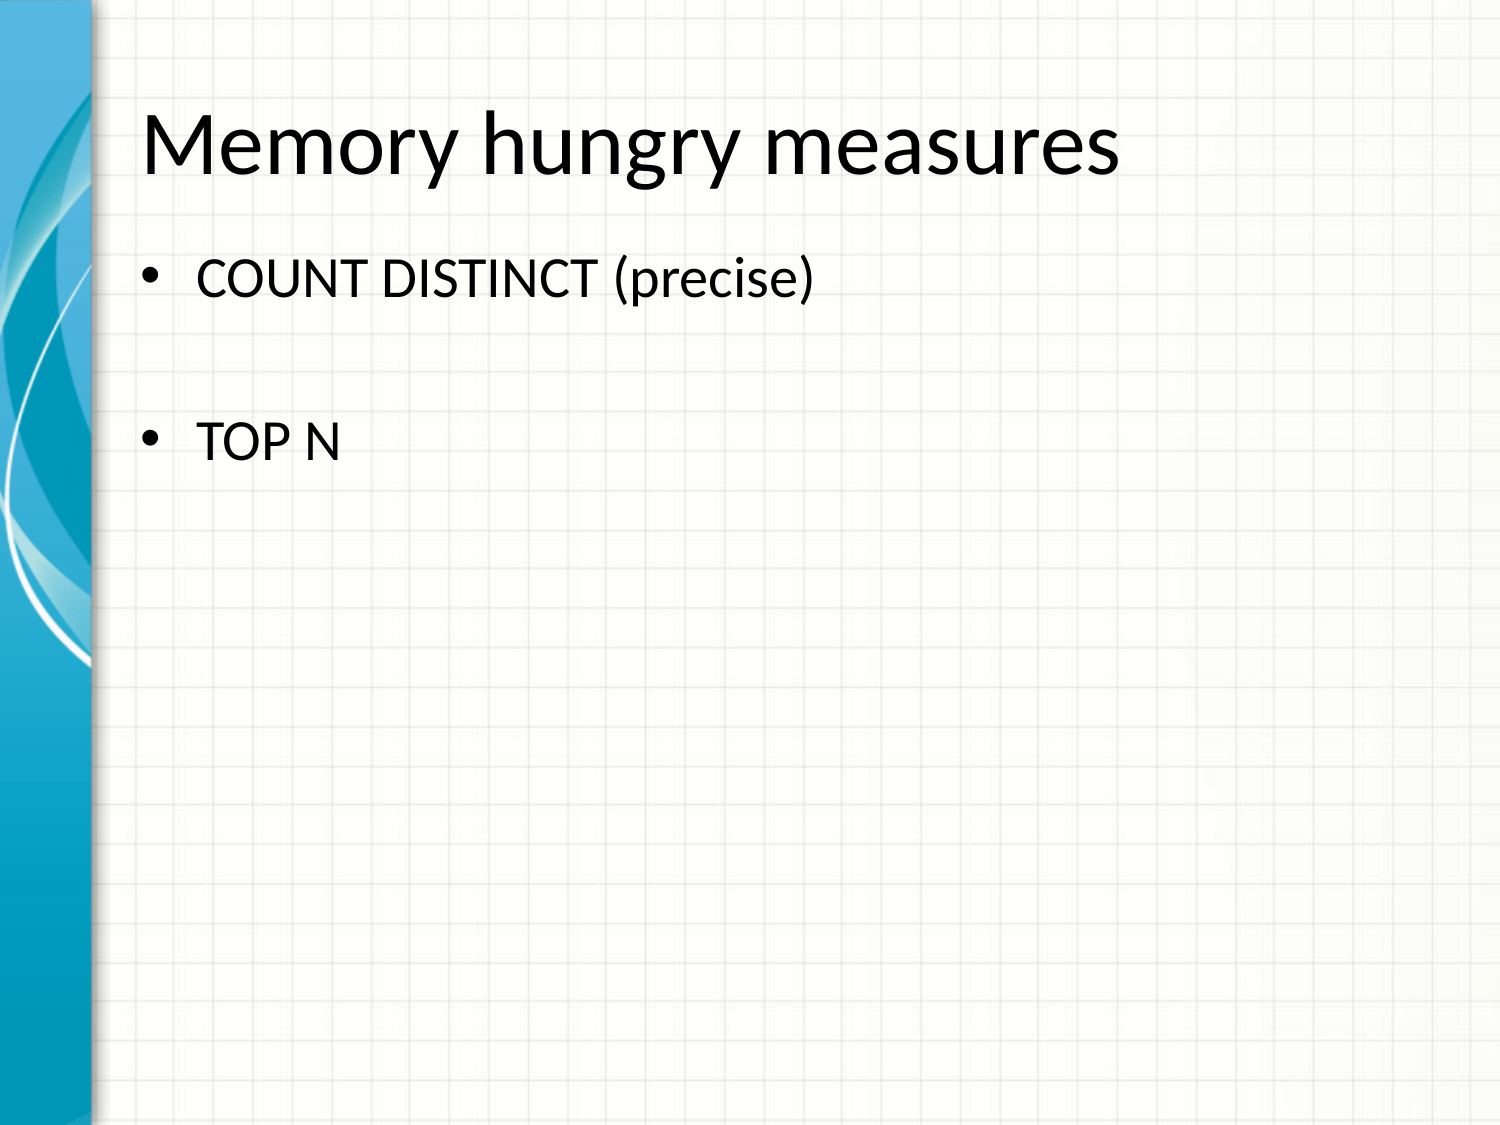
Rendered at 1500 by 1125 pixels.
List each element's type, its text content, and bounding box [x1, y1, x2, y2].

title Memory hungry measures [125, 44, 1450, 231]
picture [0, 0, 1500, 1125]
list COUNT DISTINCT (precise) TOP N [125, 231, 1450, 995]
